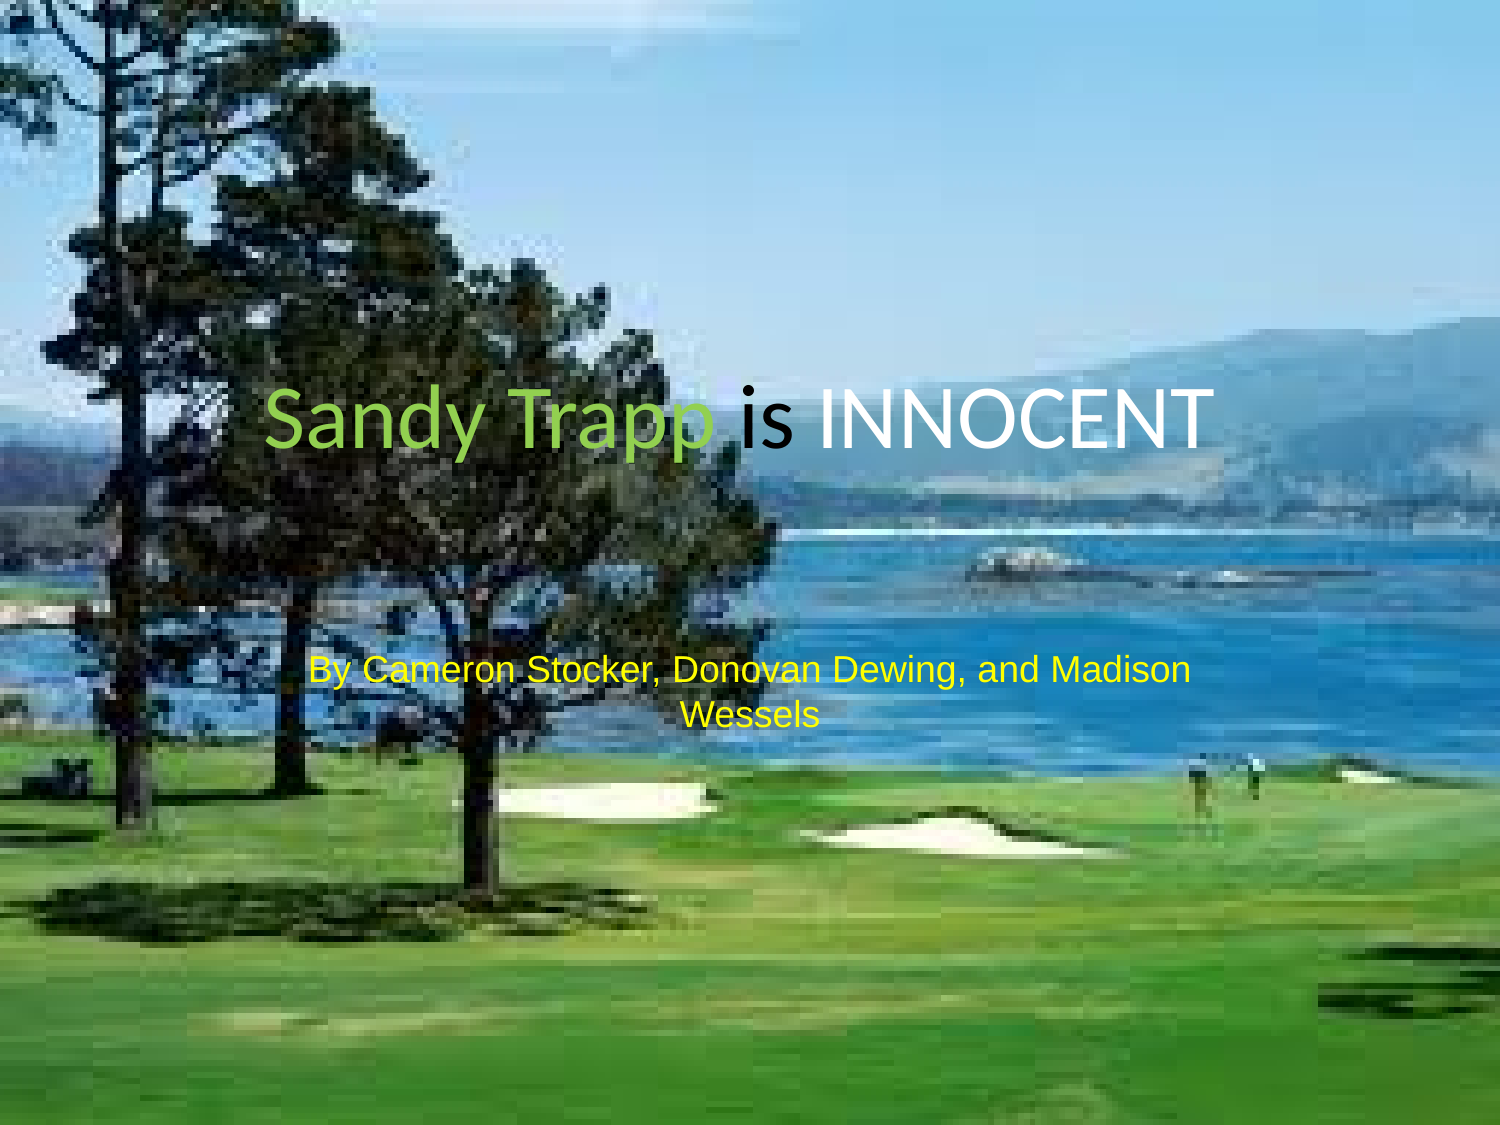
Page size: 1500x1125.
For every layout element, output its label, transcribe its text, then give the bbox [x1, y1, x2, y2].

picture [0, 0, 1500, 1125]
title Sandy Trapp is INNOCENT [112, 349, 1388, 591]
subtitle By Cameron Stocker, Donovan Dewing, and Madison Wessels [225, 637, 1275, 925]
